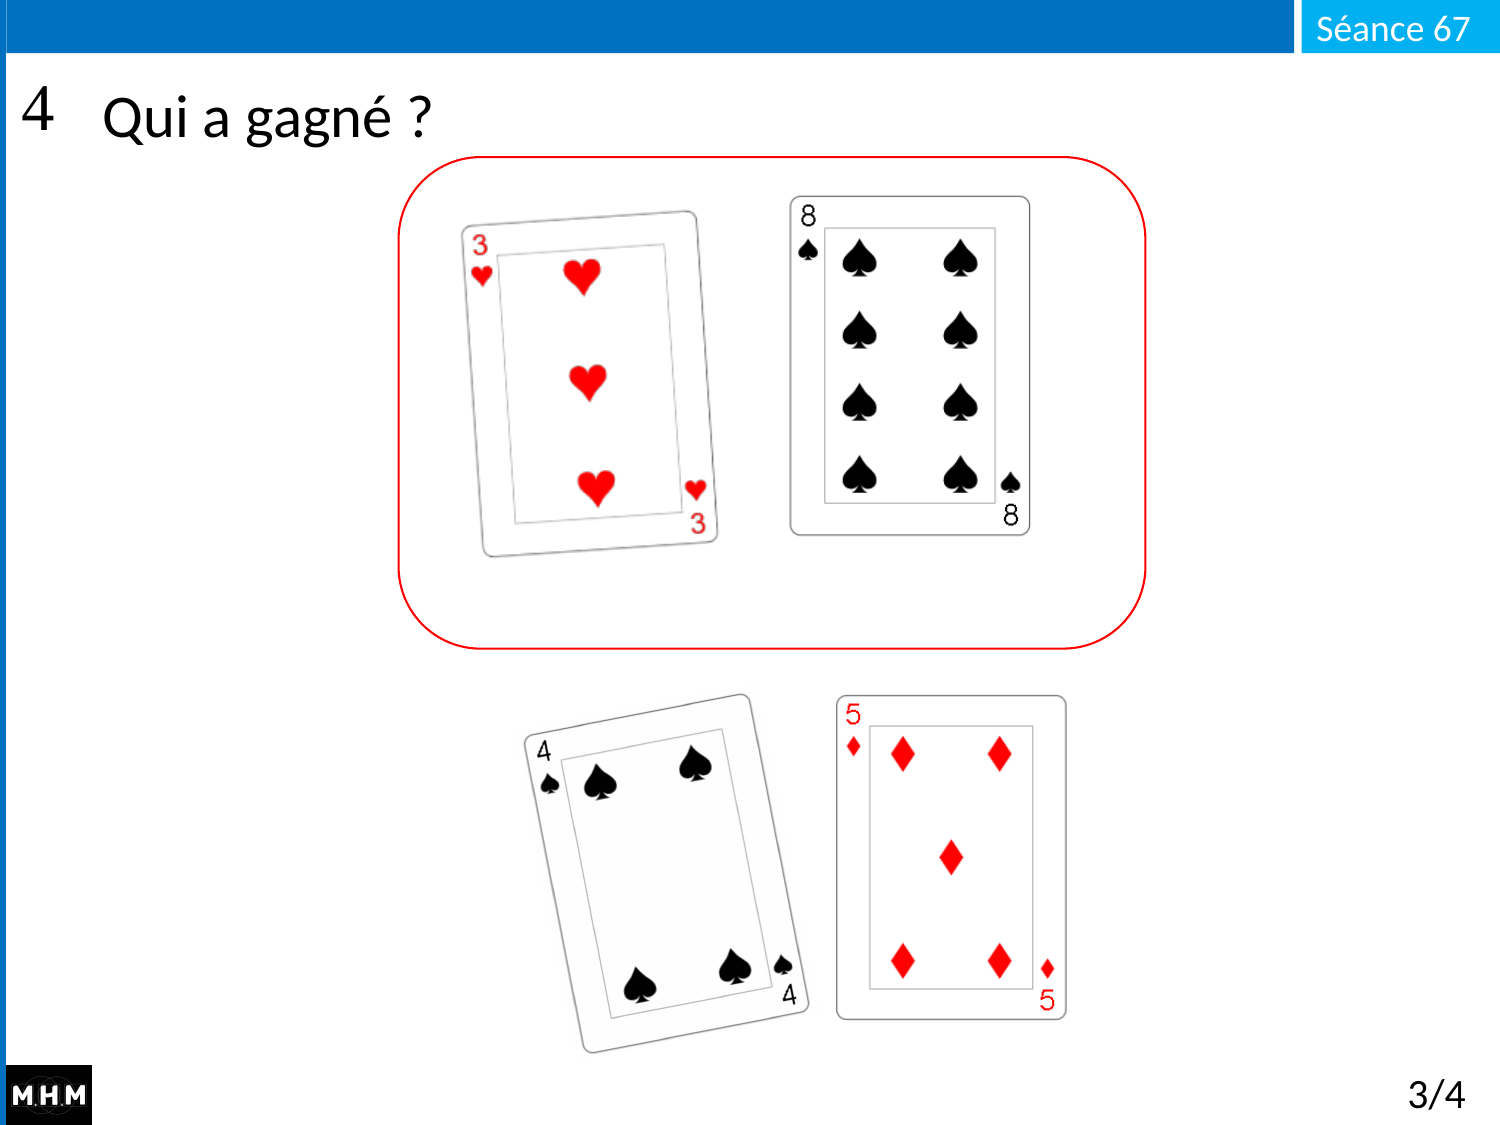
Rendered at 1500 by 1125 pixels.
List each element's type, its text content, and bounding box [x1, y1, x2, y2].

list 3/4 [1373, 1064, 1500, 1125]
picture [784, 186, 1041, 542]
title Qui a gagné ? [87, 32, 1382, 158]
picture [514, 685, 818, 1058]
picture [6, 1065, 92, 1125]
picture [469, 209, 723, 555]
picture [832, 690, 1074, 1025]
text_box [397, 156, 1147, 650]
